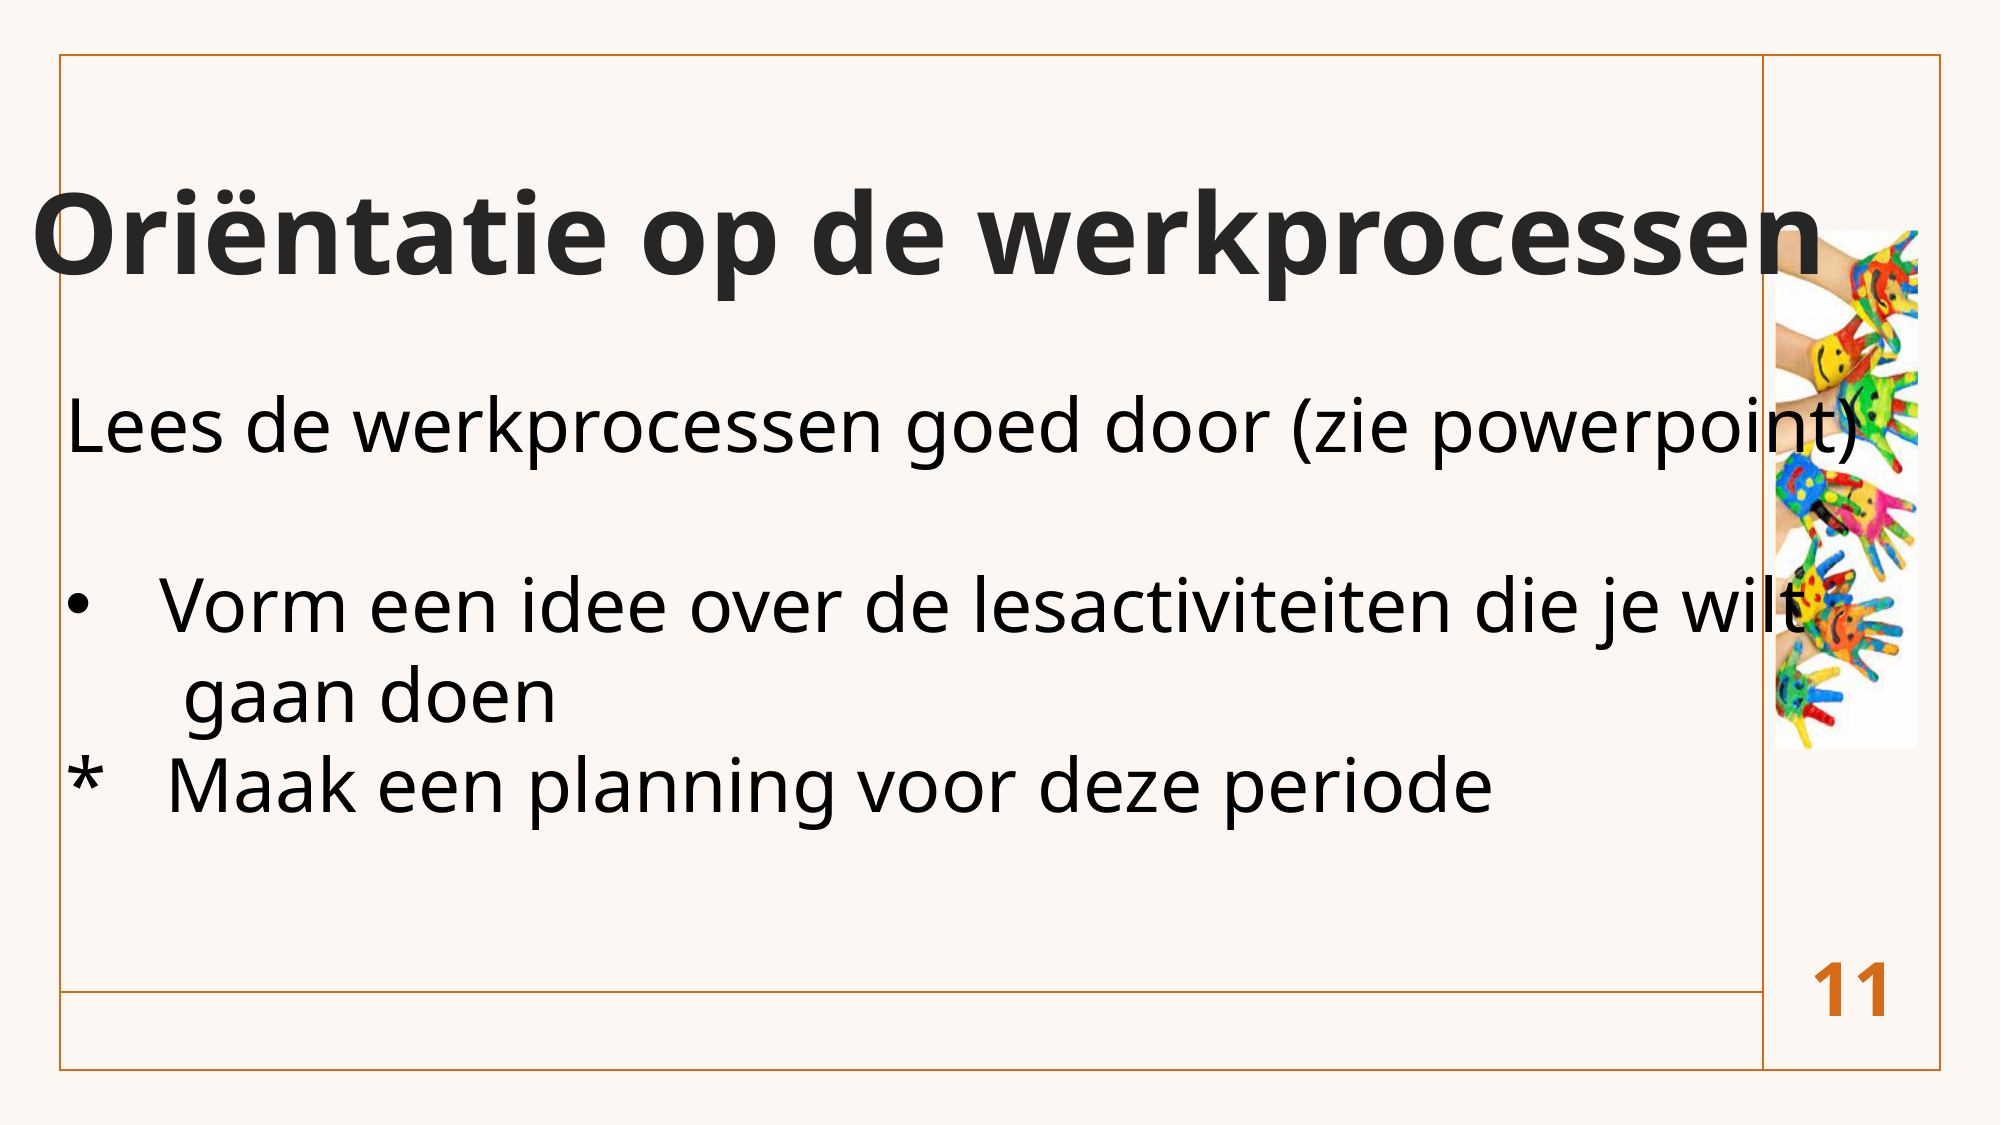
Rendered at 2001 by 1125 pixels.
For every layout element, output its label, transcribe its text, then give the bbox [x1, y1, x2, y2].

text_box Oriëntatie op de werkprocessen [14, 154, 1843, 305]
picture [1587, 231, 2000, 748]
text_box Lees de werkprocessen goed door (zie powerpoint) Vorm een idee over de lesactiviteiten die je wilt gaan doen * Maak een planning voor deze periode [50, 370, 1875, 835]
slide_number 11 [1775, 930, 1932, 1055]
